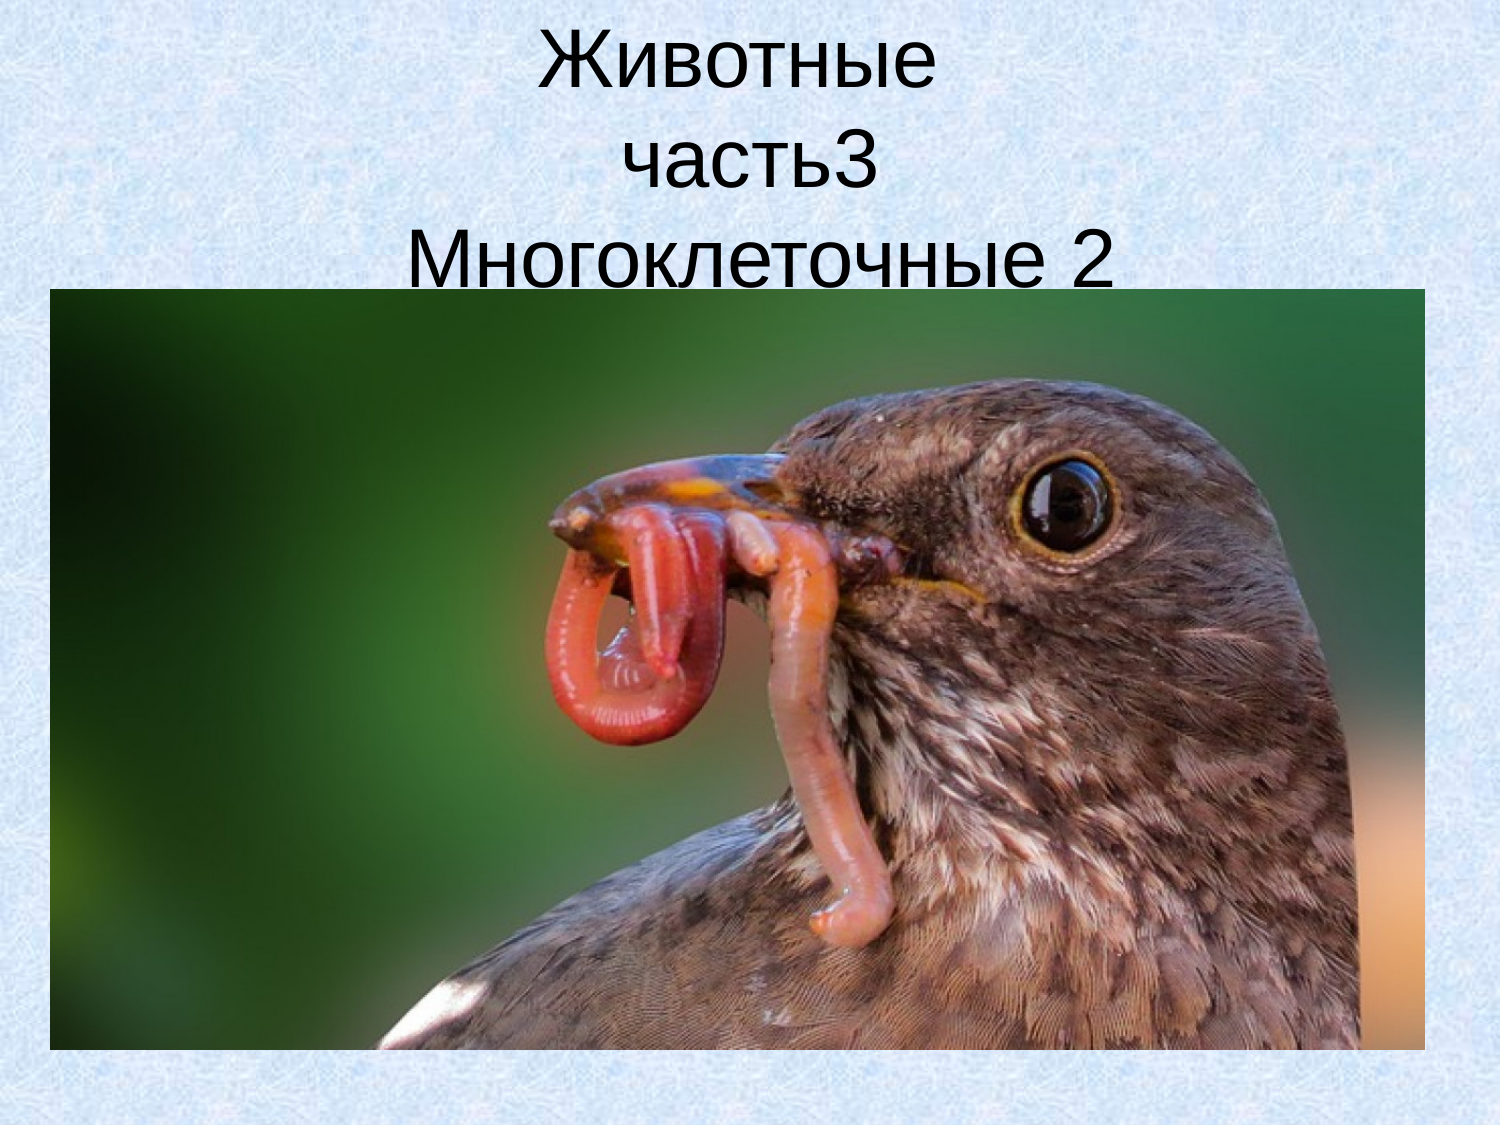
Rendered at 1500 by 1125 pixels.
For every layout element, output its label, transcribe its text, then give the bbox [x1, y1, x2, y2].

picture [0, 0, 1500, 1125]
title Животные часть3 Многоклеточные 2 [74, 44, 1426, 263]
